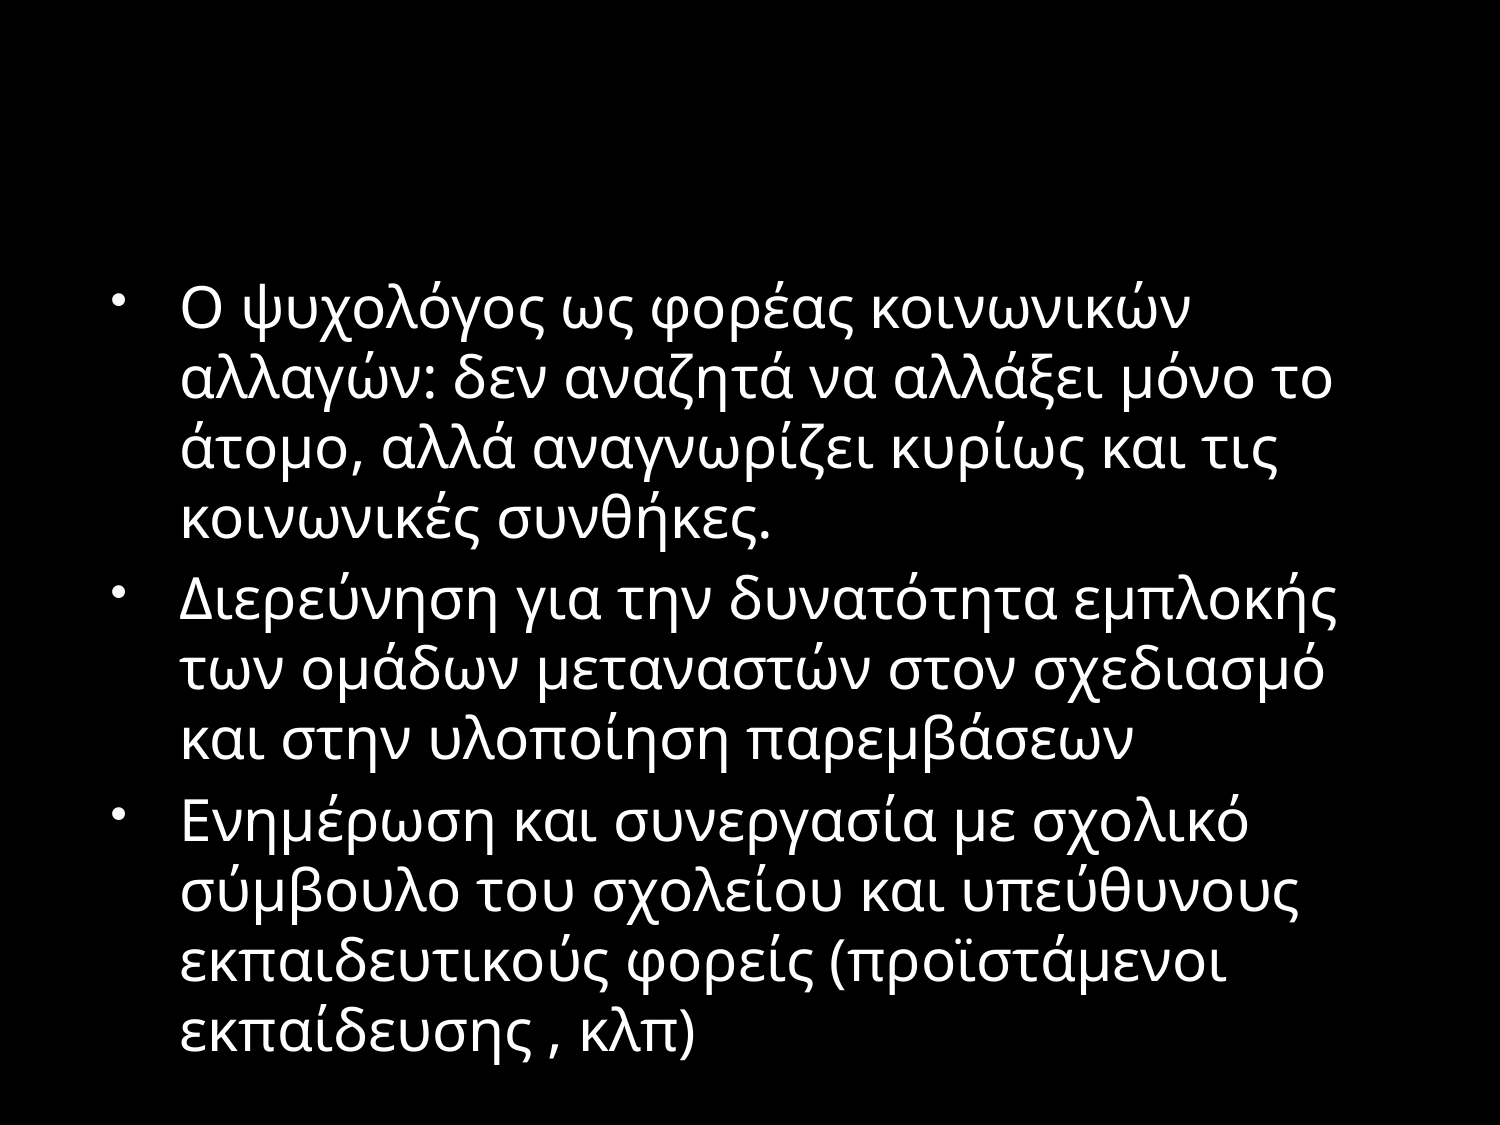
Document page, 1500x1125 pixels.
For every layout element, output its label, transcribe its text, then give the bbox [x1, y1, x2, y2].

list Ο ψυχολόγος ως φορέας κοινωνικών αλλαγών: δεν αναζητά να αλλάξει μόνο το άτομο, αλλά αναγνωρίζει κυρίως και τις κοινωνικές συνθήκες. Διερεύνηση για την δυνατότητα εμπλοκής των ομάδων μεταναστών στον σχεδιασμό και στην υλοποίηση παρεμβάσεων Ενημέρωση και συνεργασία με σχολικό σύμβουλο του σχολείου και υπεύθυνους εκπαιδευτικούς φορείς (προϊστάμενοι εκπαίδευσης , κλπ) [75, 262, 1425, 1035]
